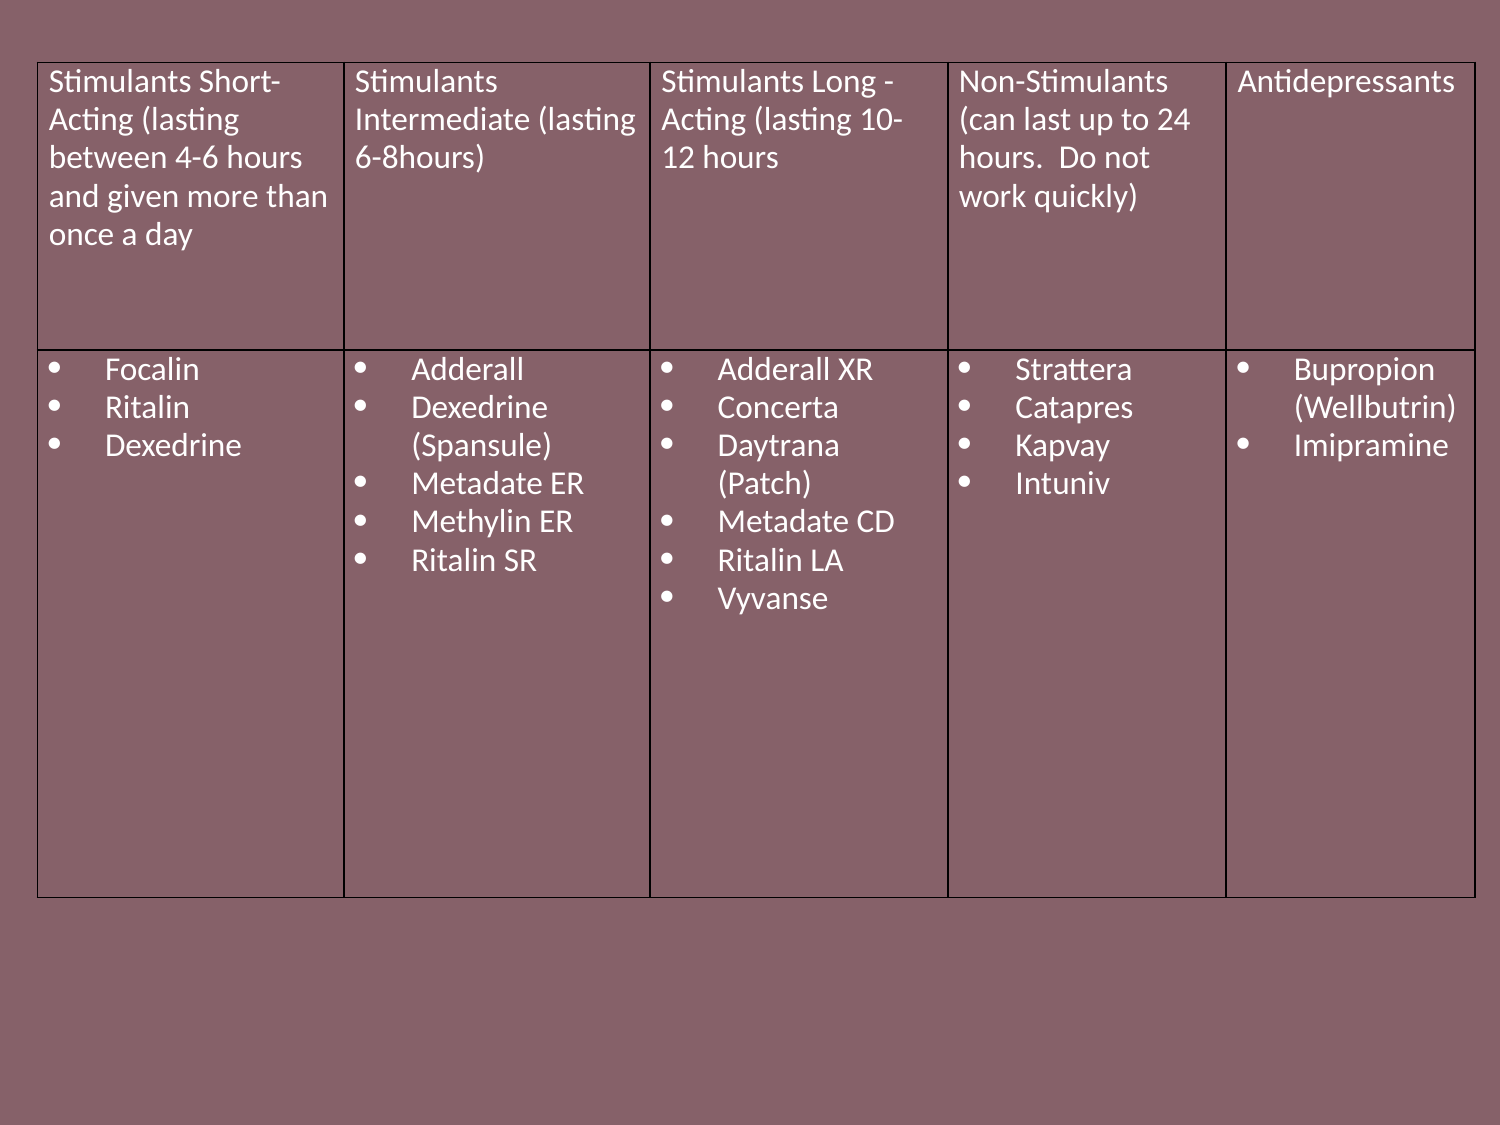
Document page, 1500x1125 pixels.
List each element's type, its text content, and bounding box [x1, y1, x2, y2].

table_header Stimulants Long -Acting (lasting 10-12 hours [651, 63, 947, 349]
table_header Antidepressants [1227, 63, 1474, 349]
table_cell Adderall Dexedrine (Spansule) Metadate ER Methylin ER Ritalin SR [345, 351, 649, 897]
table_header Stimulants Short-Acting (lasting between 4-6 hours and given more than once a day [38, 63, 343, 349]
table_header Non-Stimulants (can last up to 24 hours. Do not work quickly) [949, 63, 1225, 349]
table_cell Adderall XR Concerta Daytrana (Patch) Metadate CD Ritalin LA Vyvanse [651, 351, 947, 897]
table_header Stimulants Intermediate (lasting 6-8hours) [345, 63, 649, 349]
table_cell Strattera Catapres Kapvay Intuniv [949, 351, 1225, 897]
table_cell Bupropion (Wellbutrin) Imipramine [1227, 351, 1474, 897]
table_cell Focalin Ritalin Dexedrine [38, 351, 343, 897]
